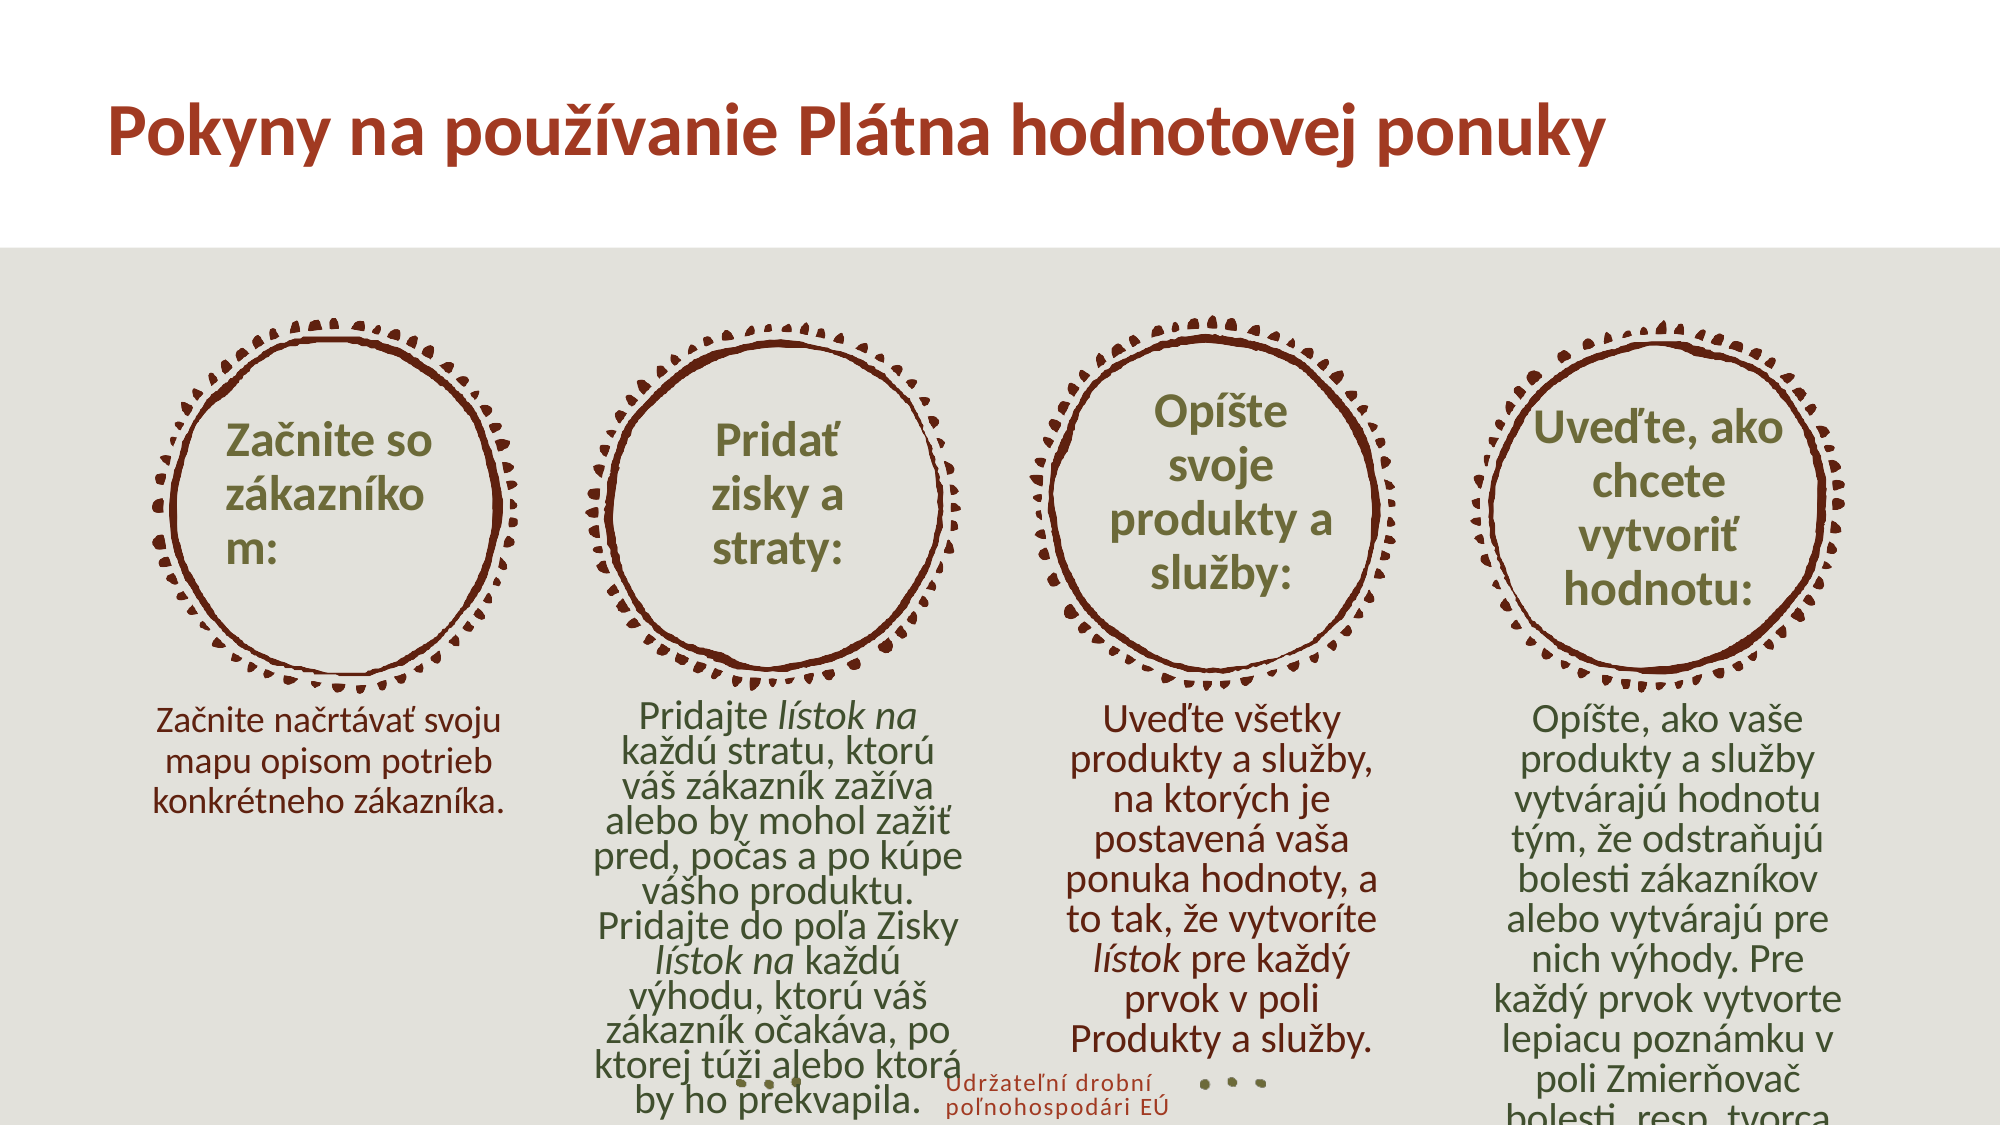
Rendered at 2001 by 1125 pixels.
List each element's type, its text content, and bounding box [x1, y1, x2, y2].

title Pokyny na používanie Plátna hodnotovej ponuky [105, 78, 1863, 245]
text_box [152, 315, 1845, 1121]
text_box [0, 247, 2000, 1125]
